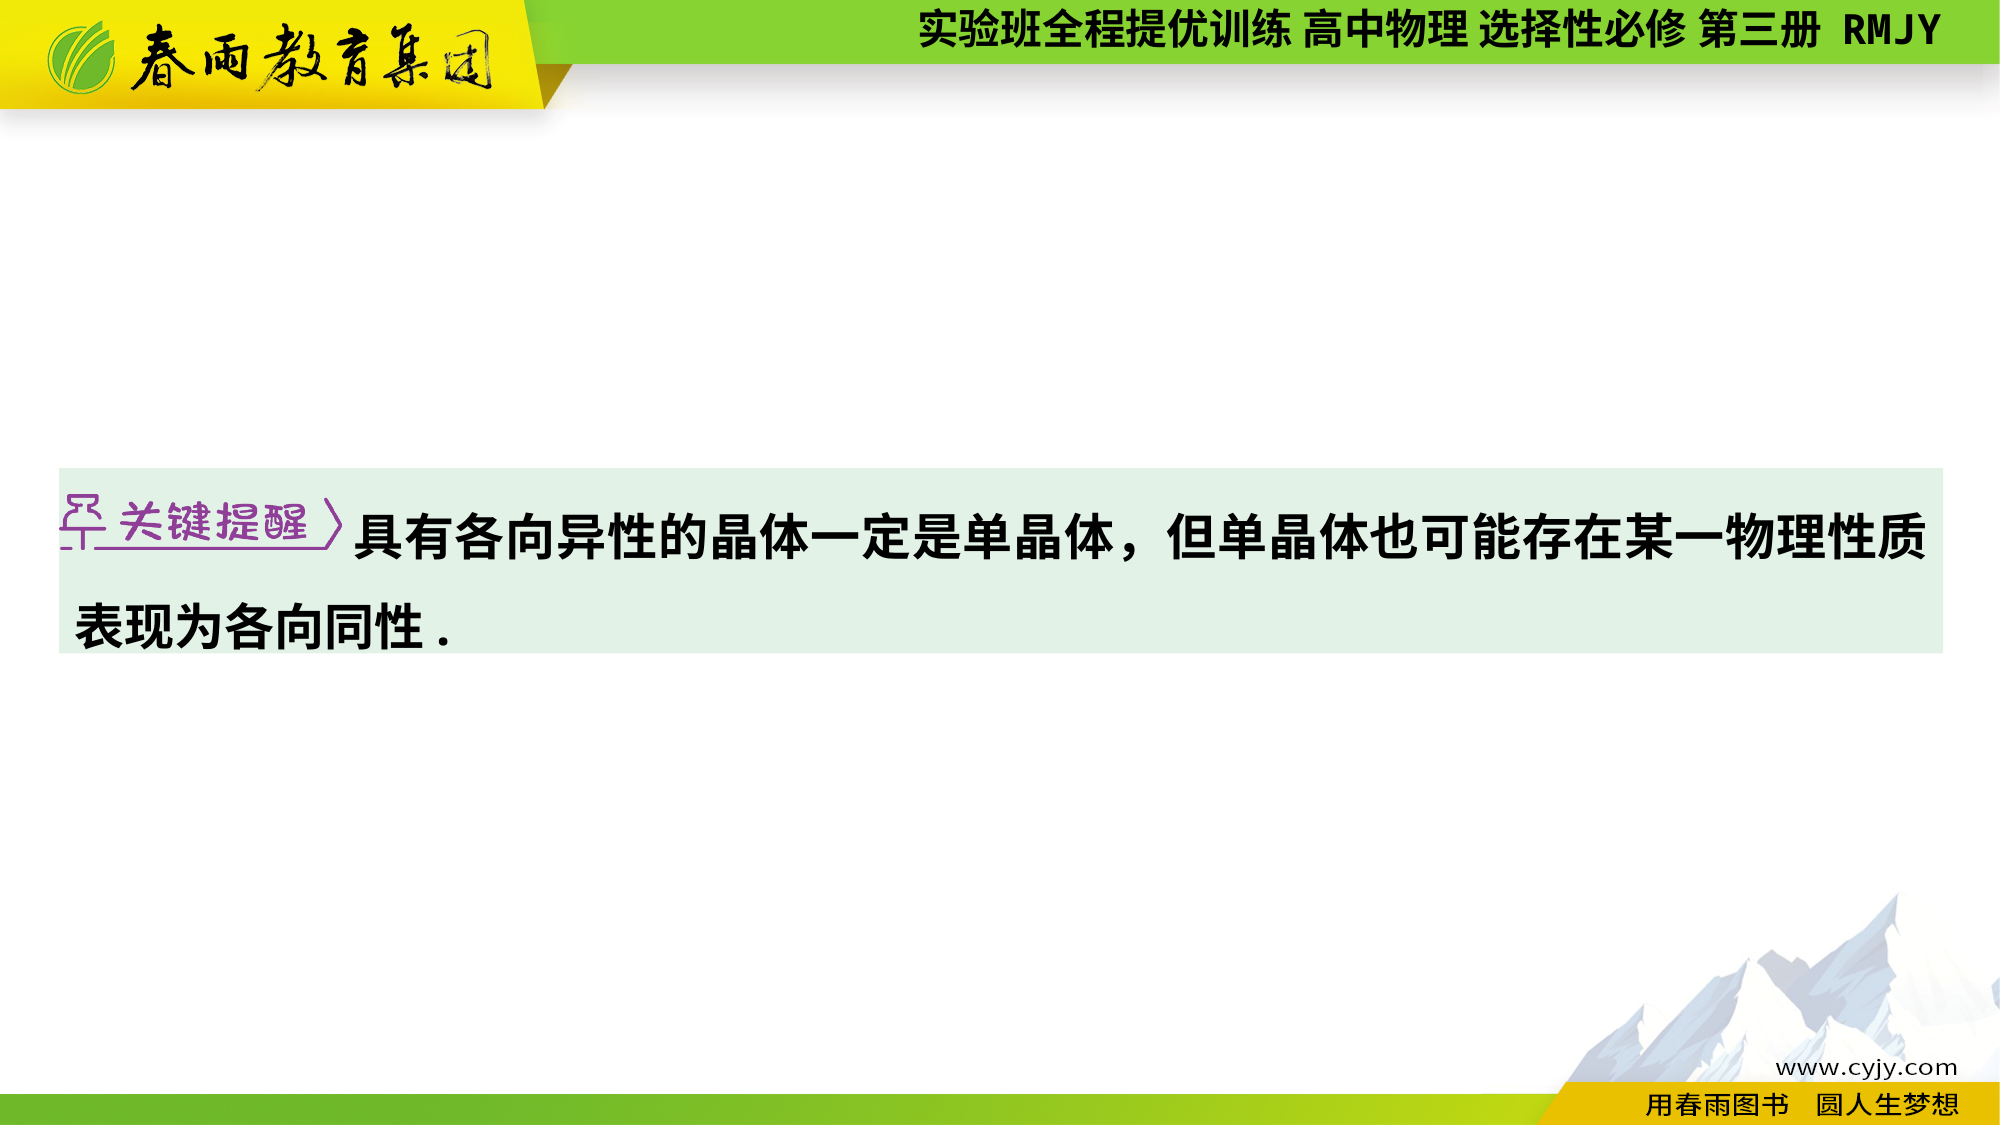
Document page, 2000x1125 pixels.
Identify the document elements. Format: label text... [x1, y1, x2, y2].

picture [0, 0, 2000, 1125]
list 具有各向异性的晶体一定是单晶体，但单晶体也可能存在某一物理性质表现为各向同性. [59, 468, 1944, 654]
